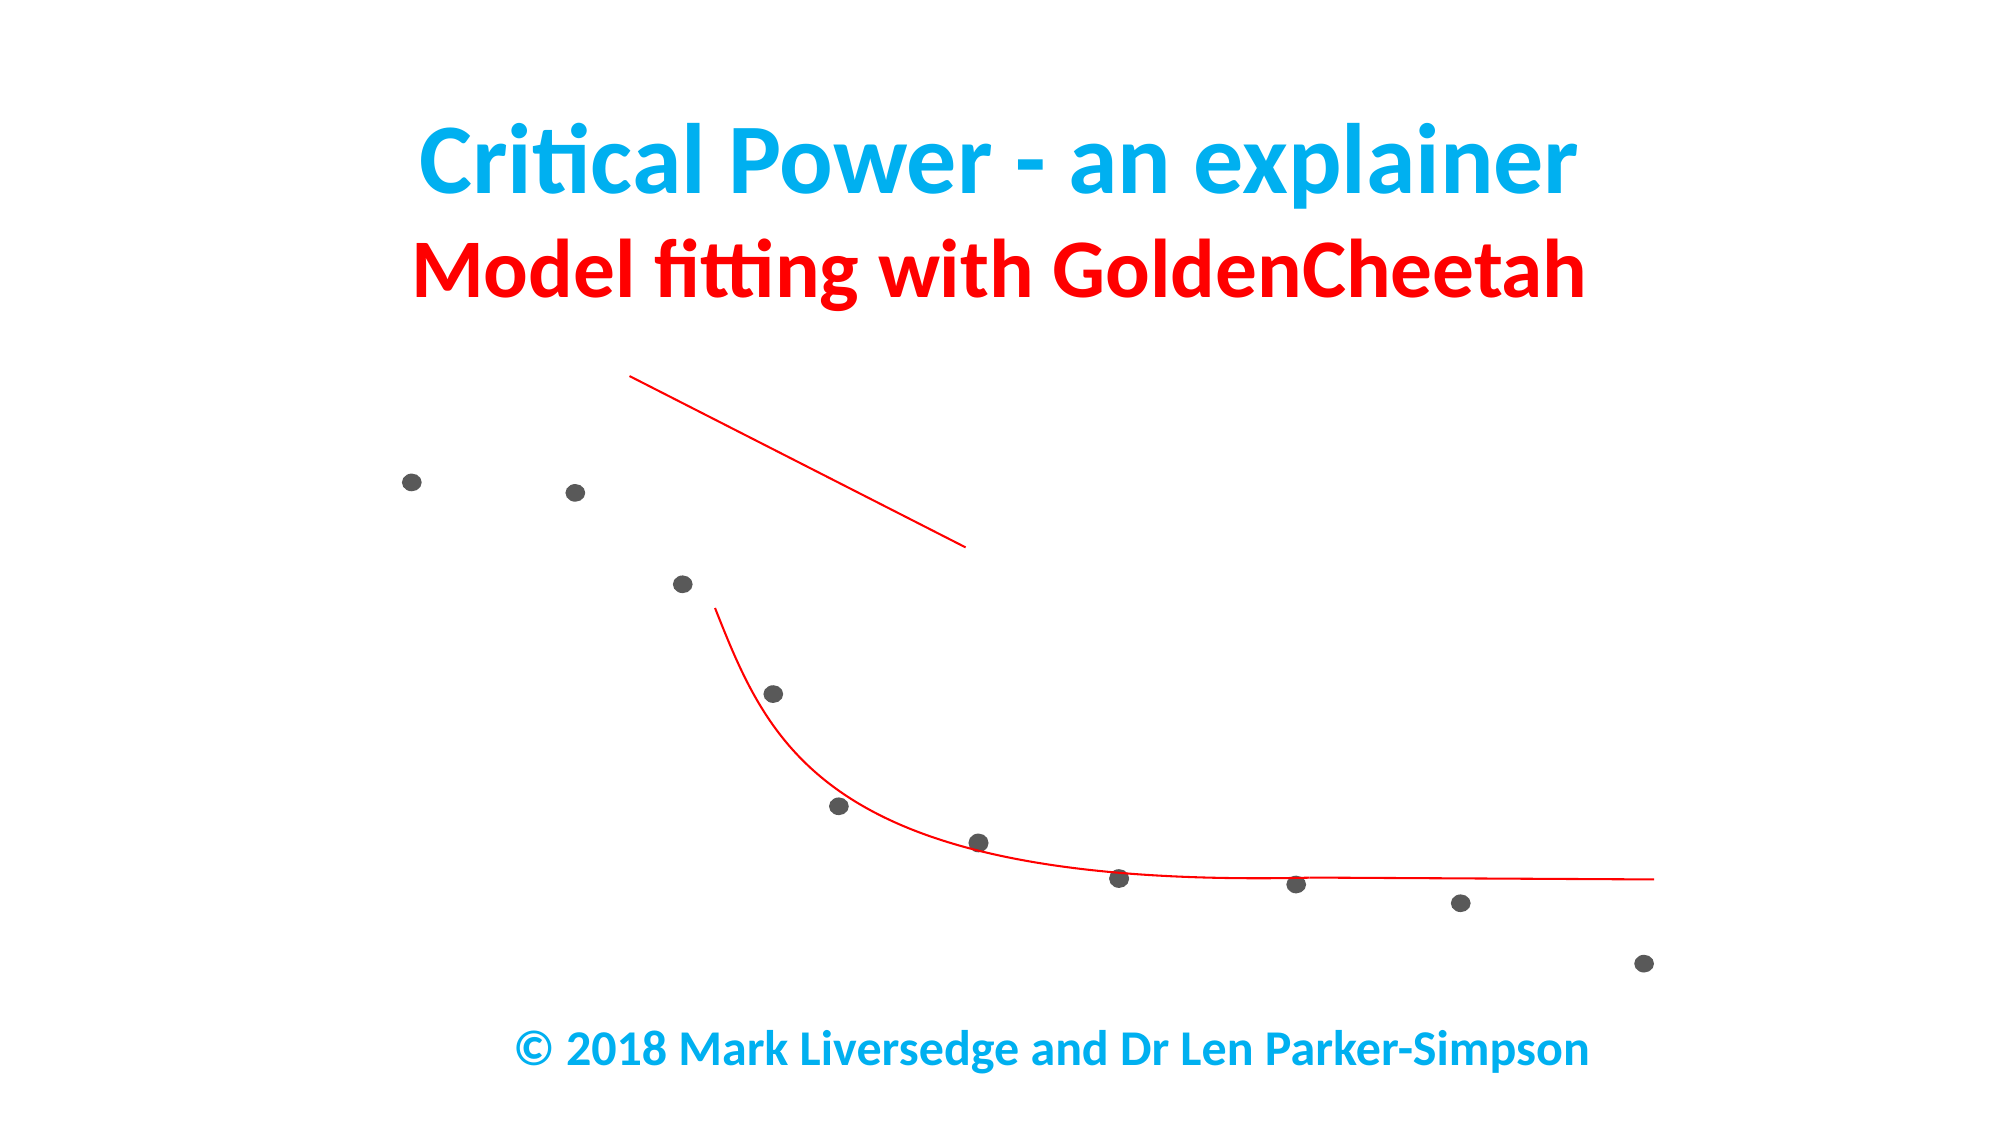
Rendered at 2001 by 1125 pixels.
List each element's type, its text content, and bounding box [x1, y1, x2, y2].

text_box [1449, 893, 1472, 914]
text_box Critical Power - an explainer Model fitting with GoldenCheetah [246, 86, 1754, 322]
text_box [400, 472, 423, 493]
text_box [1285, 879, 1308, 895]
text_box © 2018 Mark Liversedge and Dr Len Parker-Simpson [149, 1007, 1955, 1125]
text_box [564, 482, 587, 503]
text_box [827, 796, 850, 817]
text_box [714, 607, 1309, 880]
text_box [629, 376, 716, 609]
text_box [1633, 953, 1656, 974]
text_box [1108, 874, 1131, 888]
